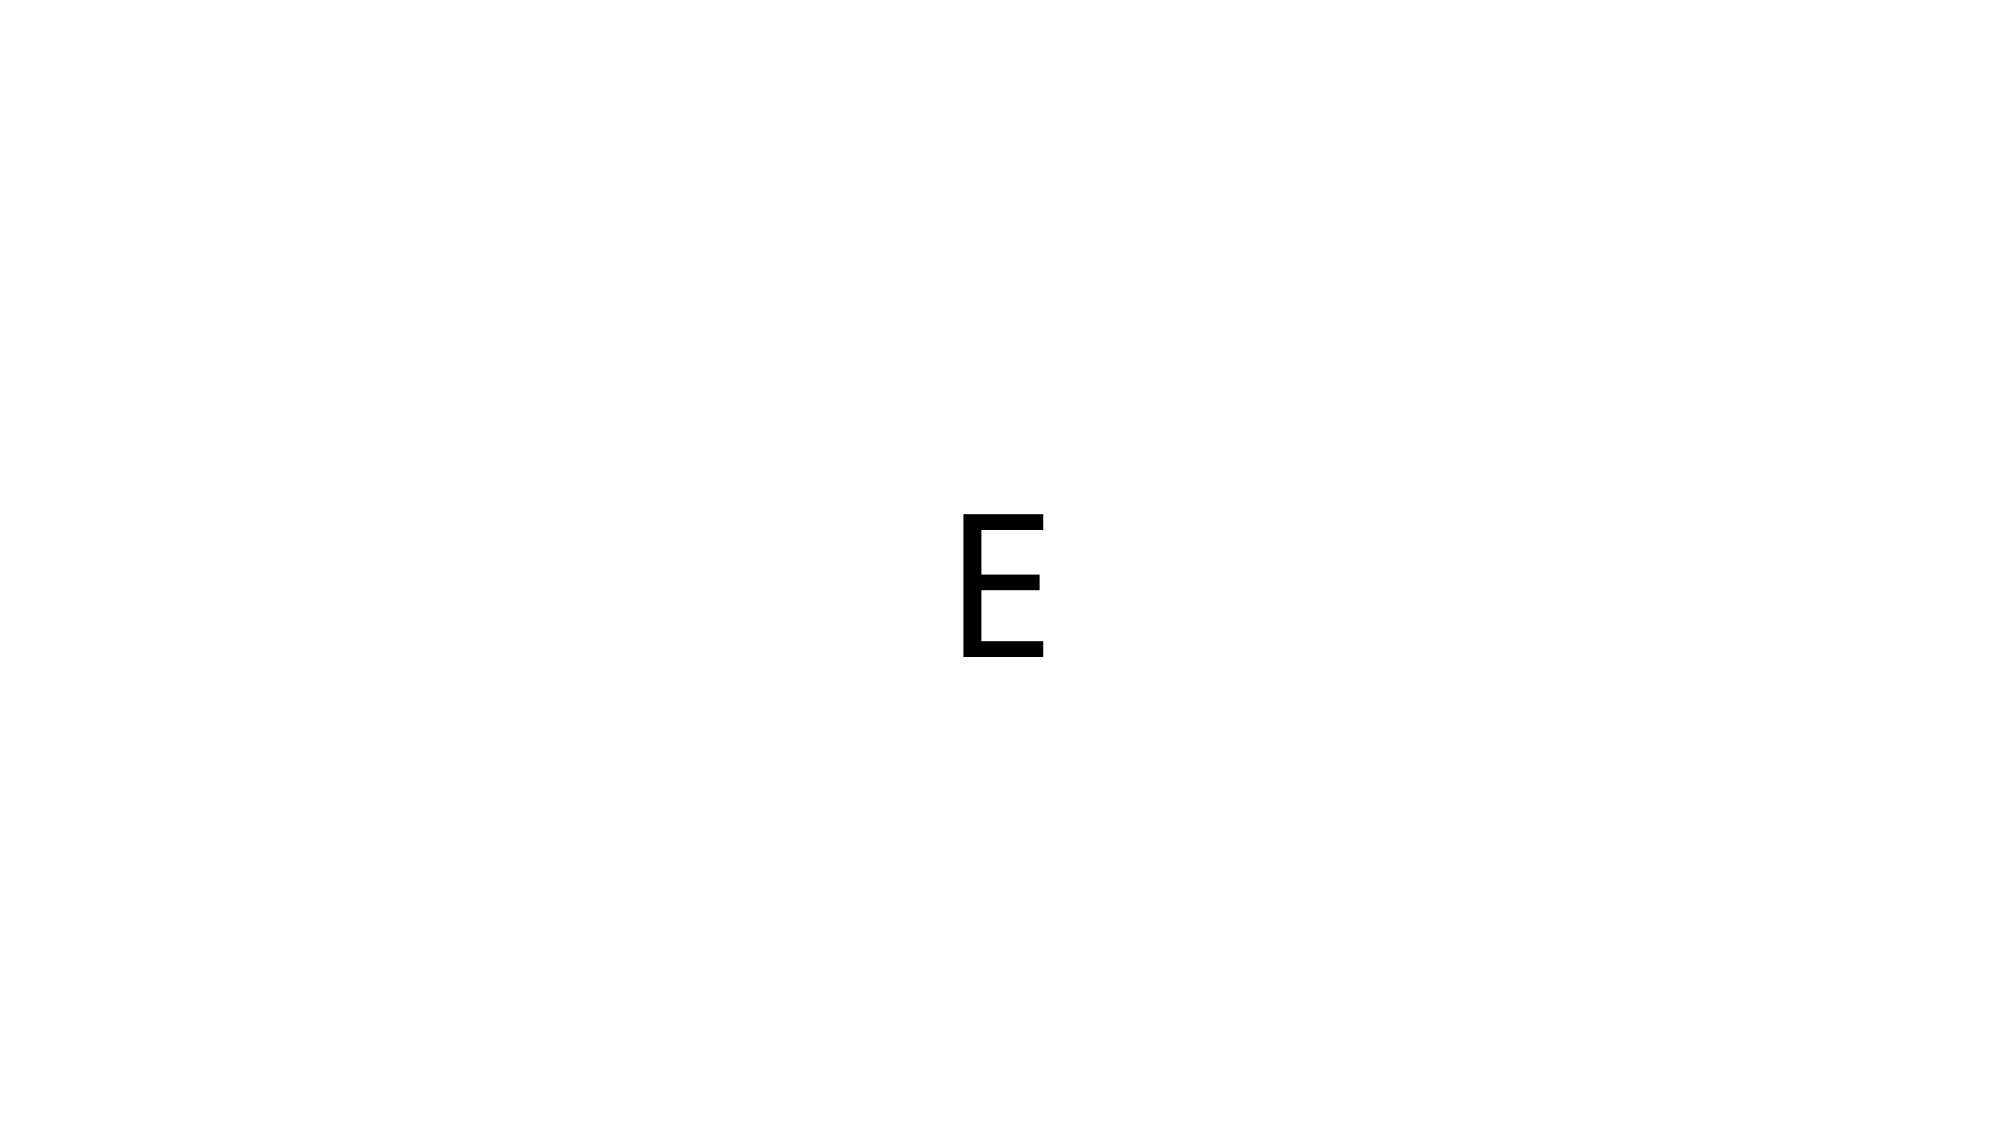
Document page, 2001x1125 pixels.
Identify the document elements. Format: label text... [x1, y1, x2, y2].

title E [137, 59, 1863, 1125]
